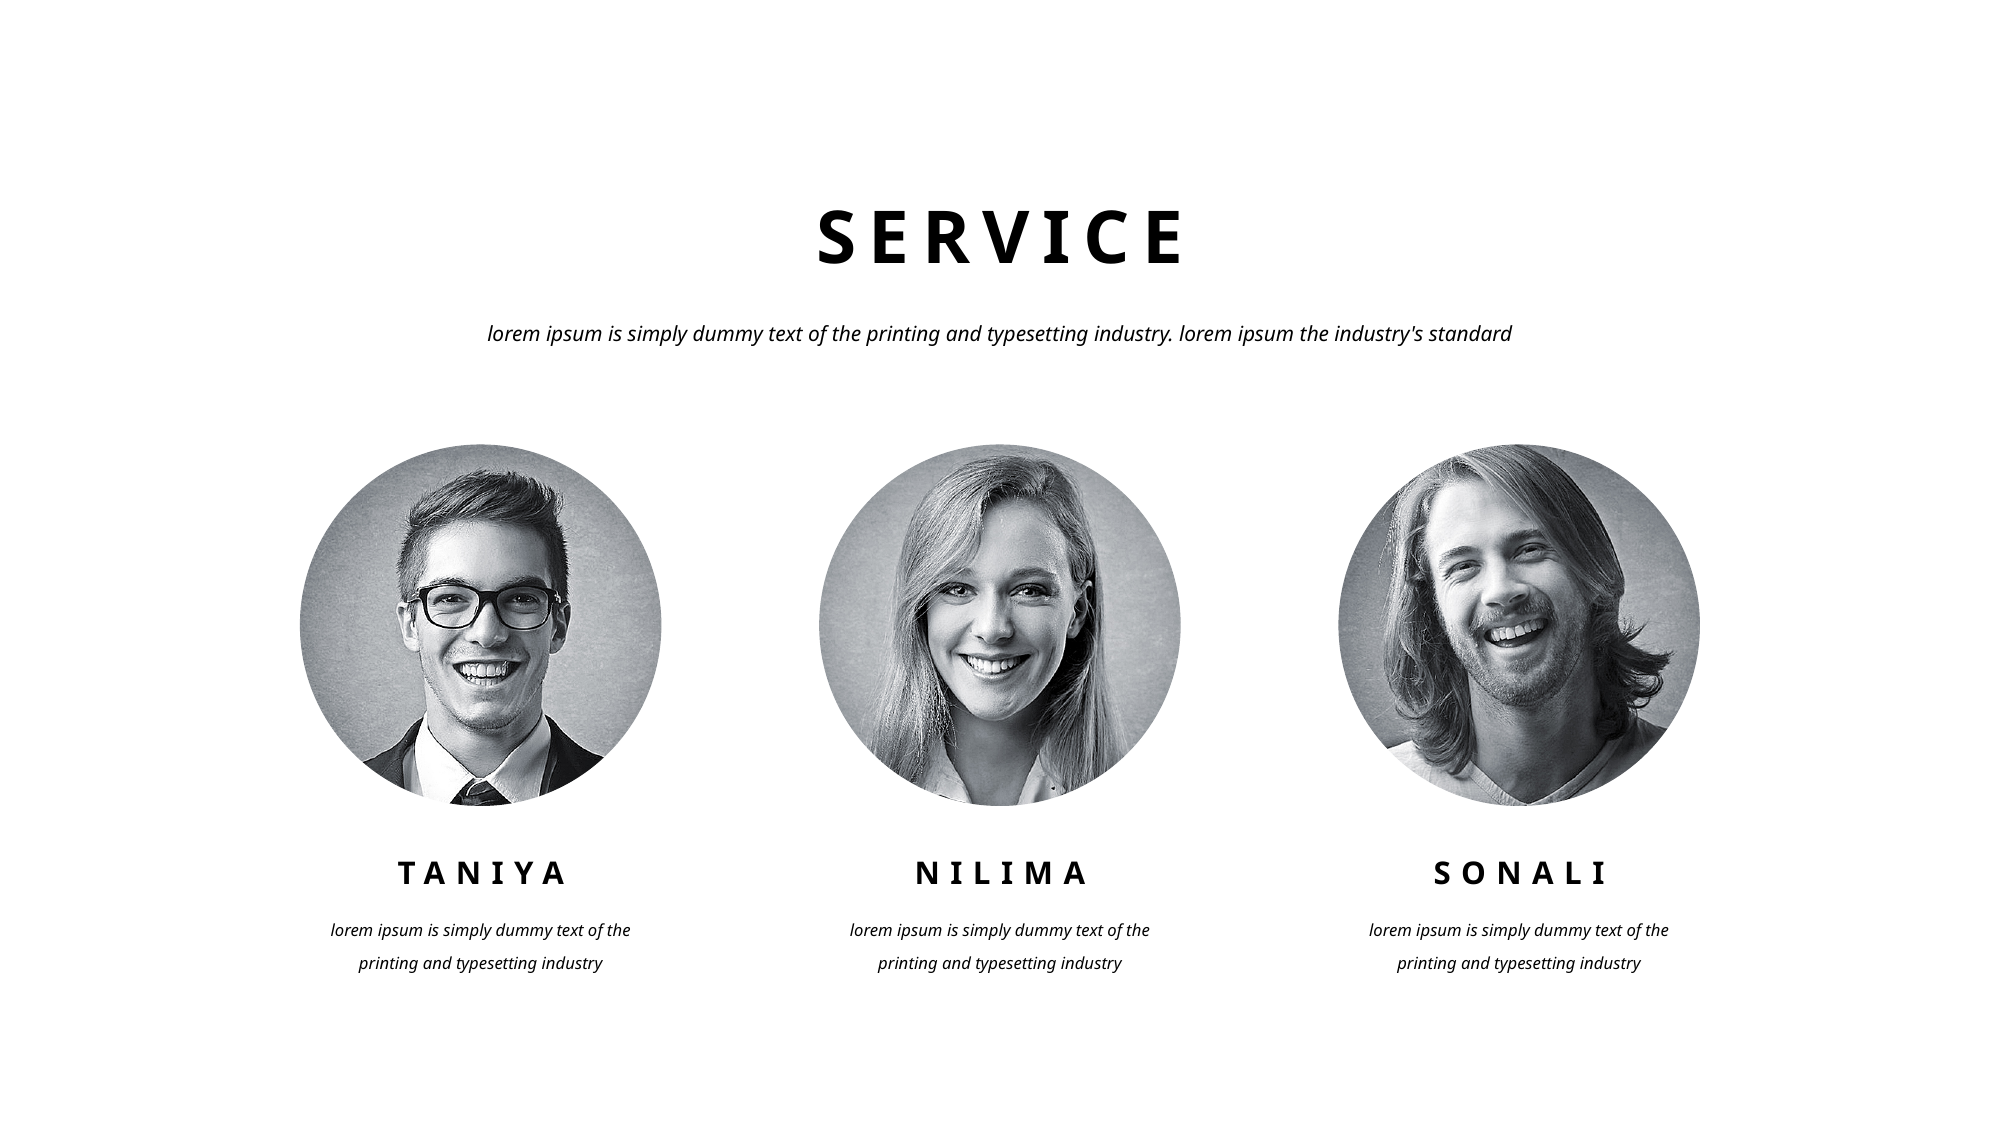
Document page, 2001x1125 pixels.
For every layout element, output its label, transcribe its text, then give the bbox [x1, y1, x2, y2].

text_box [1322, 845, 1716, 978]
text_box SERVICE [715, 183, 1285, 286]
picture [1338, 444, 1700, 806]
text_box lorem ipsum is simply dummy text of the printing and typesetting industry. lorem ipsum the industry's standard [322, 296, 1678, 353]
picture [299, 444, 662, 806]
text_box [284, 845, 678, 978]
picture [819, 444, 1181, 806]
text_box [803, 845, 1197, 978]
